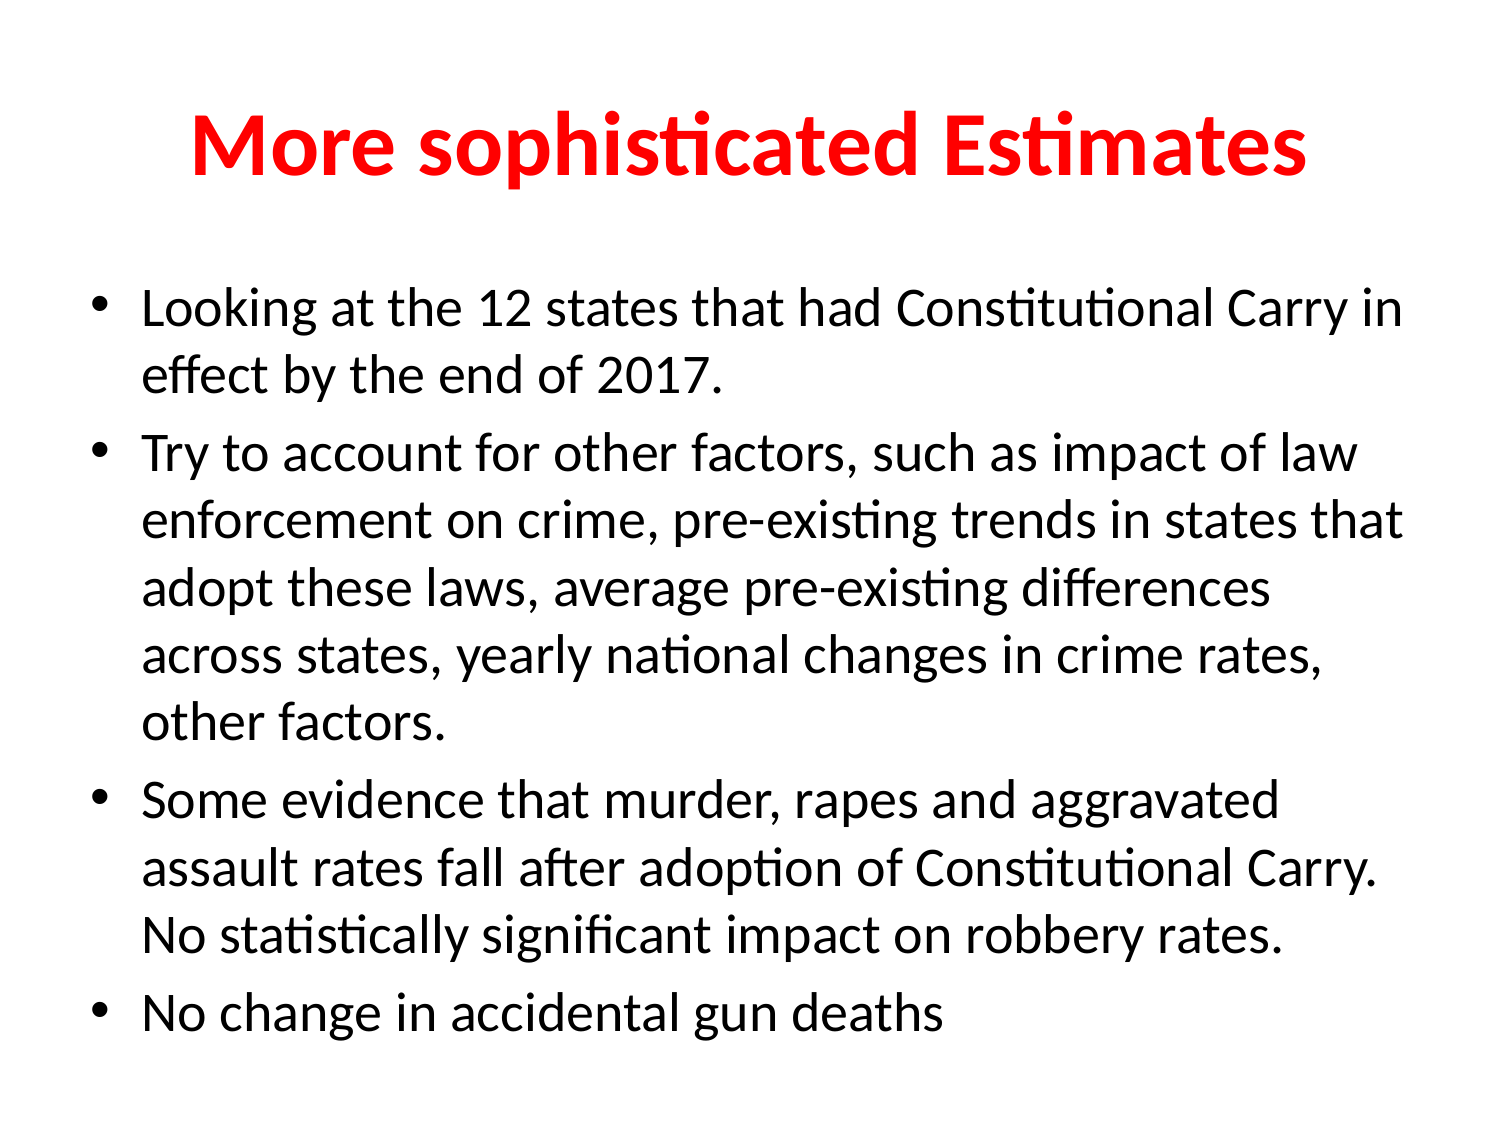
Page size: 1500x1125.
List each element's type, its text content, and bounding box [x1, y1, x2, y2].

title More sophisticated Estimates [75, 45, 1425, 233]
list Looking at the 12 states that had Constitutional Carry in effect by the end of 2017. Try to account for other factors, such as impact of law enforcement on crime, pre-existing trends in states that adopt these laws, average pre-existing differences across states, yearly national changes in crime rates, other factors. Some evidence that murder, rapes and aggravated assault rates fall after adoption of Constitutional Carry. No statistically significant impact on robbery rates. No change in accidental gun deaths [75, 262, 1425, 1067]
